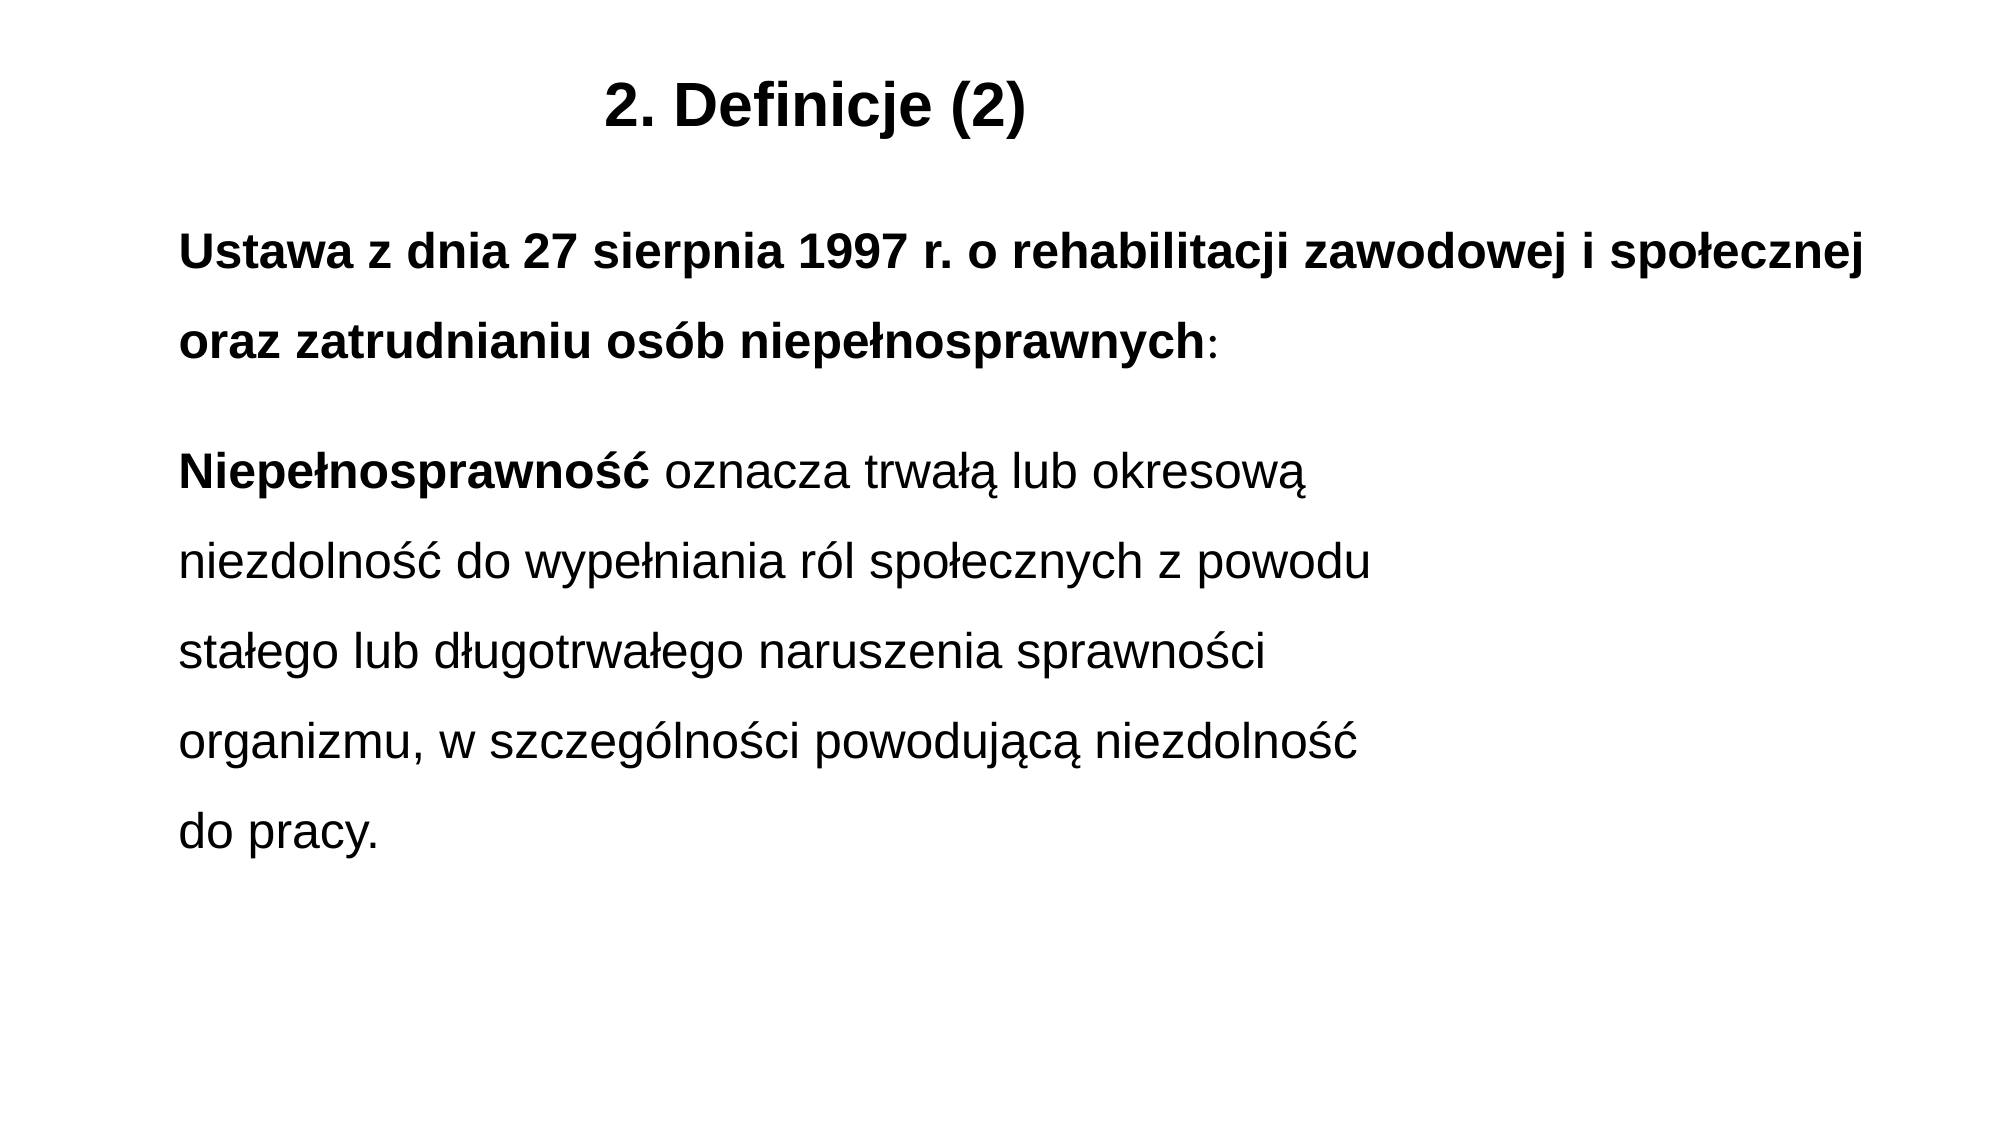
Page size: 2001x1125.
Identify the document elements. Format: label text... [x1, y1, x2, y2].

text_box Niepełnosprawność oznacza trwałą lub okresową niezdolność do wypełniania ról społecznych z powodu stałego lub długotrwałego naruszenia sprawności organizmu, w szczególności powodującą niezdolność do pracy. [163, 401, 1416, 866]
title 2. Definicje (2) [589, 0, 1141, 148]
text_box Ustawa z dnia 27 sierpnia 1997 r. o rehabilitacji zawodowej i społecznej oraz zatrudnianiu osób niepełnosprawnych: [163, 180, 1956, 376]
